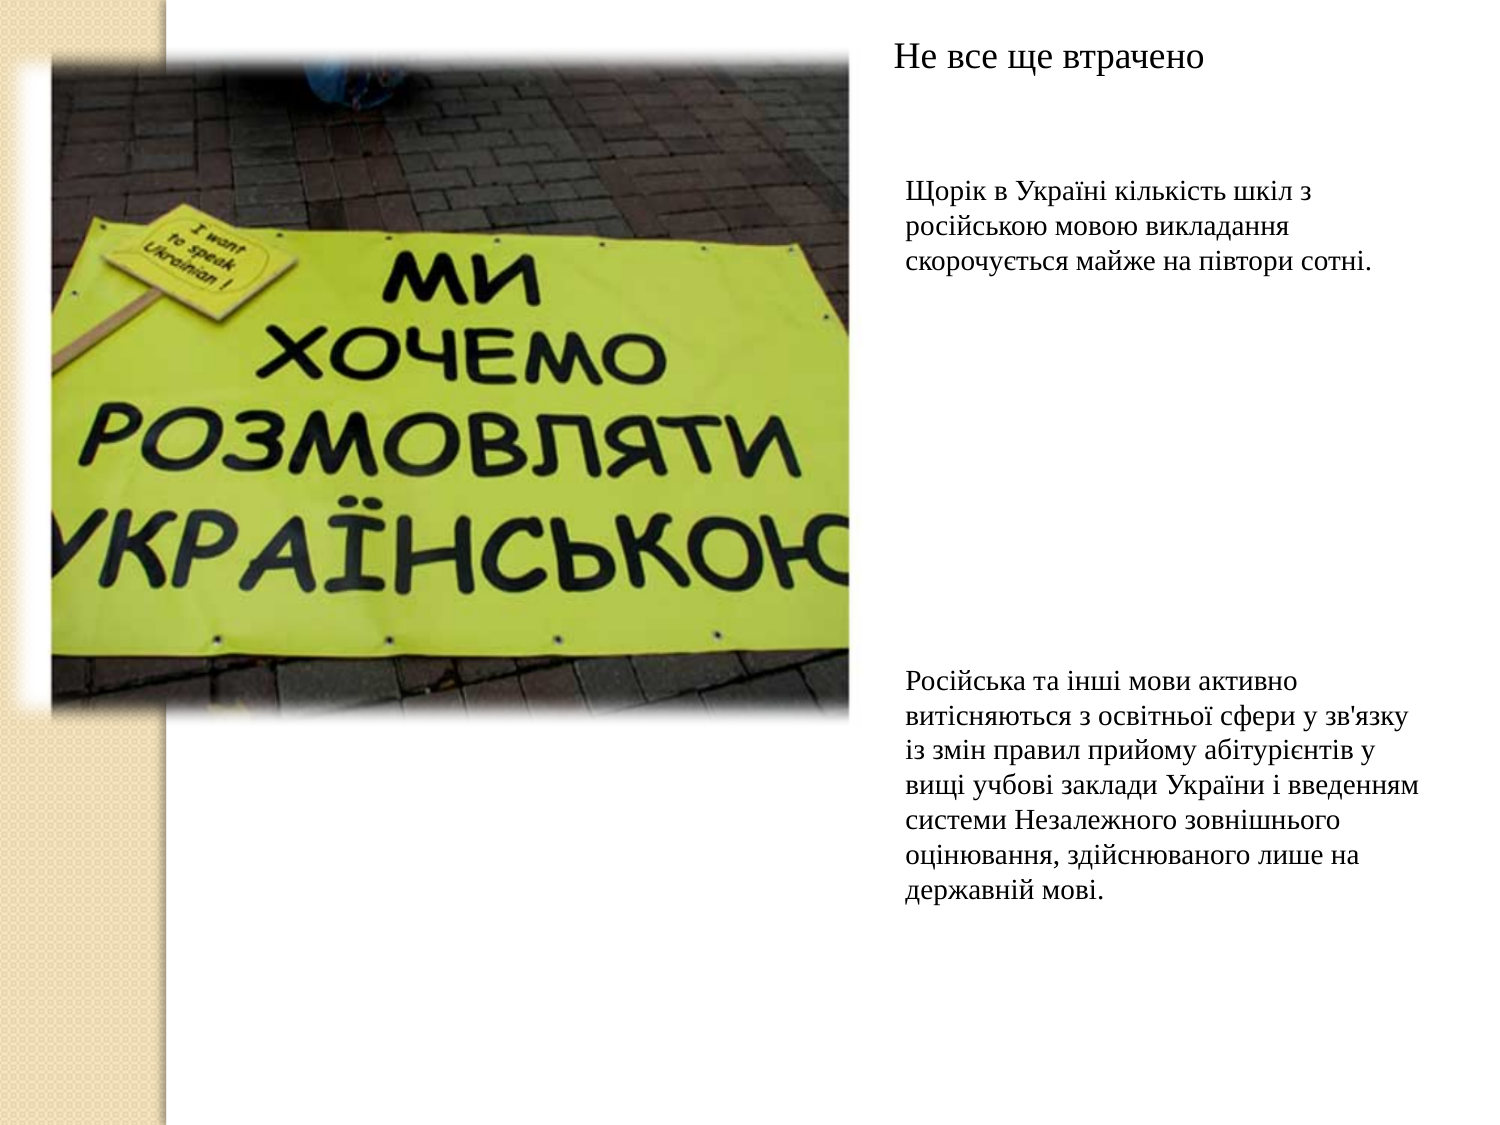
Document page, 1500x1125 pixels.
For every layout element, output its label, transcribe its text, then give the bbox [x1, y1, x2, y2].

text_box Не все ще втрачено [878, 23, 1442, 84]
picture [0, 46, 897, 727]
text_box Щорік в Україні кількість шкіл з російською мовою викладання скорочується майже на півтори сотні. Російська та інші мови активно витісняються з освітньої сфери у зв'язку із змін правил прийому абітурієнтів у вищі учбові заклади України і введенням системи Незалежного зовнішнього оцінювання, здійснюваного лише на державній мові. [890, 163, 1442, 913]
